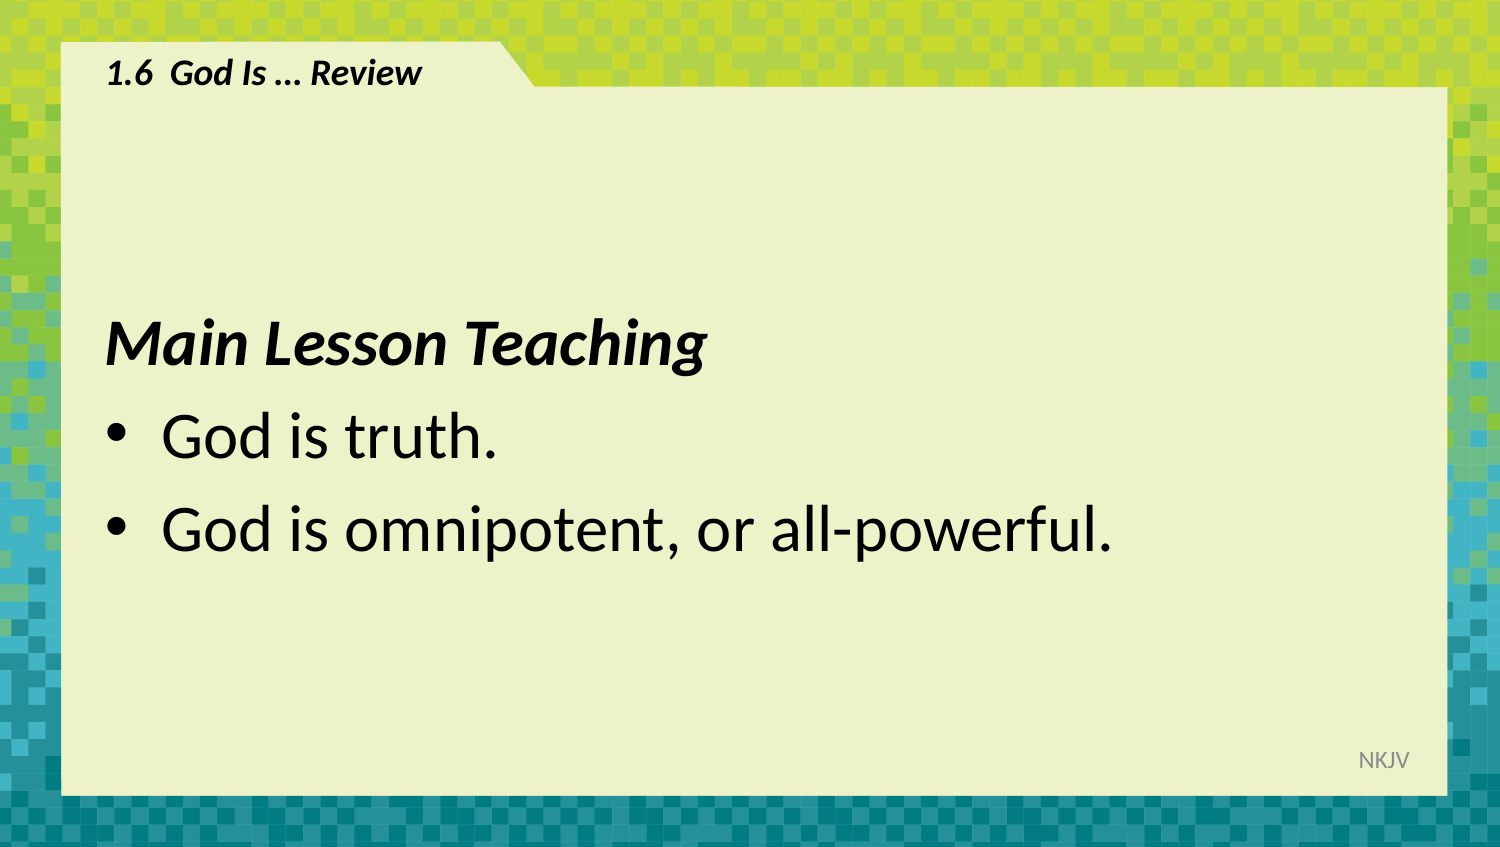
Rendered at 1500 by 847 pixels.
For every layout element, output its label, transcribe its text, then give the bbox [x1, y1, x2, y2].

picture [0, 0, 1500, 847]
footer NKJV [950, 736, 1425, 782]
title 1.6 God Is … Review [89, 33, 1420, 108]
list Main Lesson Teaching God is truth. God is omnipotent, or all-powerful. [89, 141, 1403, 722]
